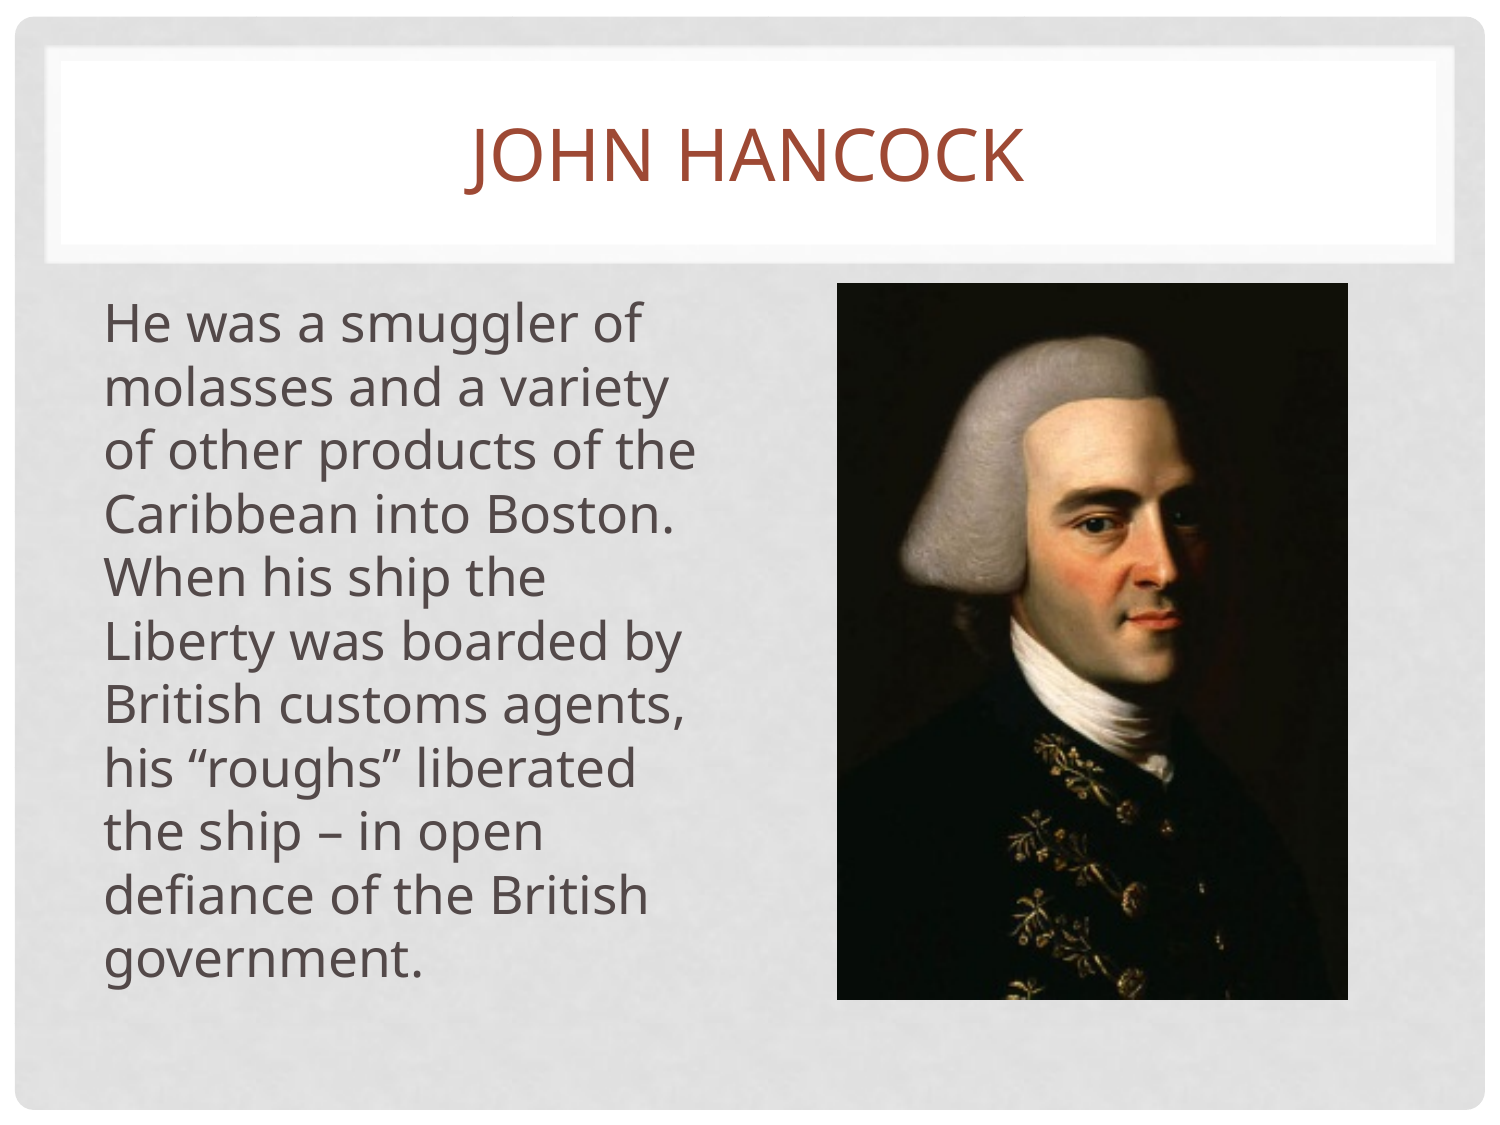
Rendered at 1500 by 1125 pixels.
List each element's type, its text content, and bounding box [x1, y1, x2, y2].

title John hancock [69, 66, 1425, 238]
list He was a smuggler of molasses and a variety of other products of the Caribbean into Boston. When his ship the Liberty was boarded by British customs agents, his “roughs” liberated the ship – in open defiance of the British government. [69, 281, 733, 1005]
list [837, 283, 1349, 1001]
